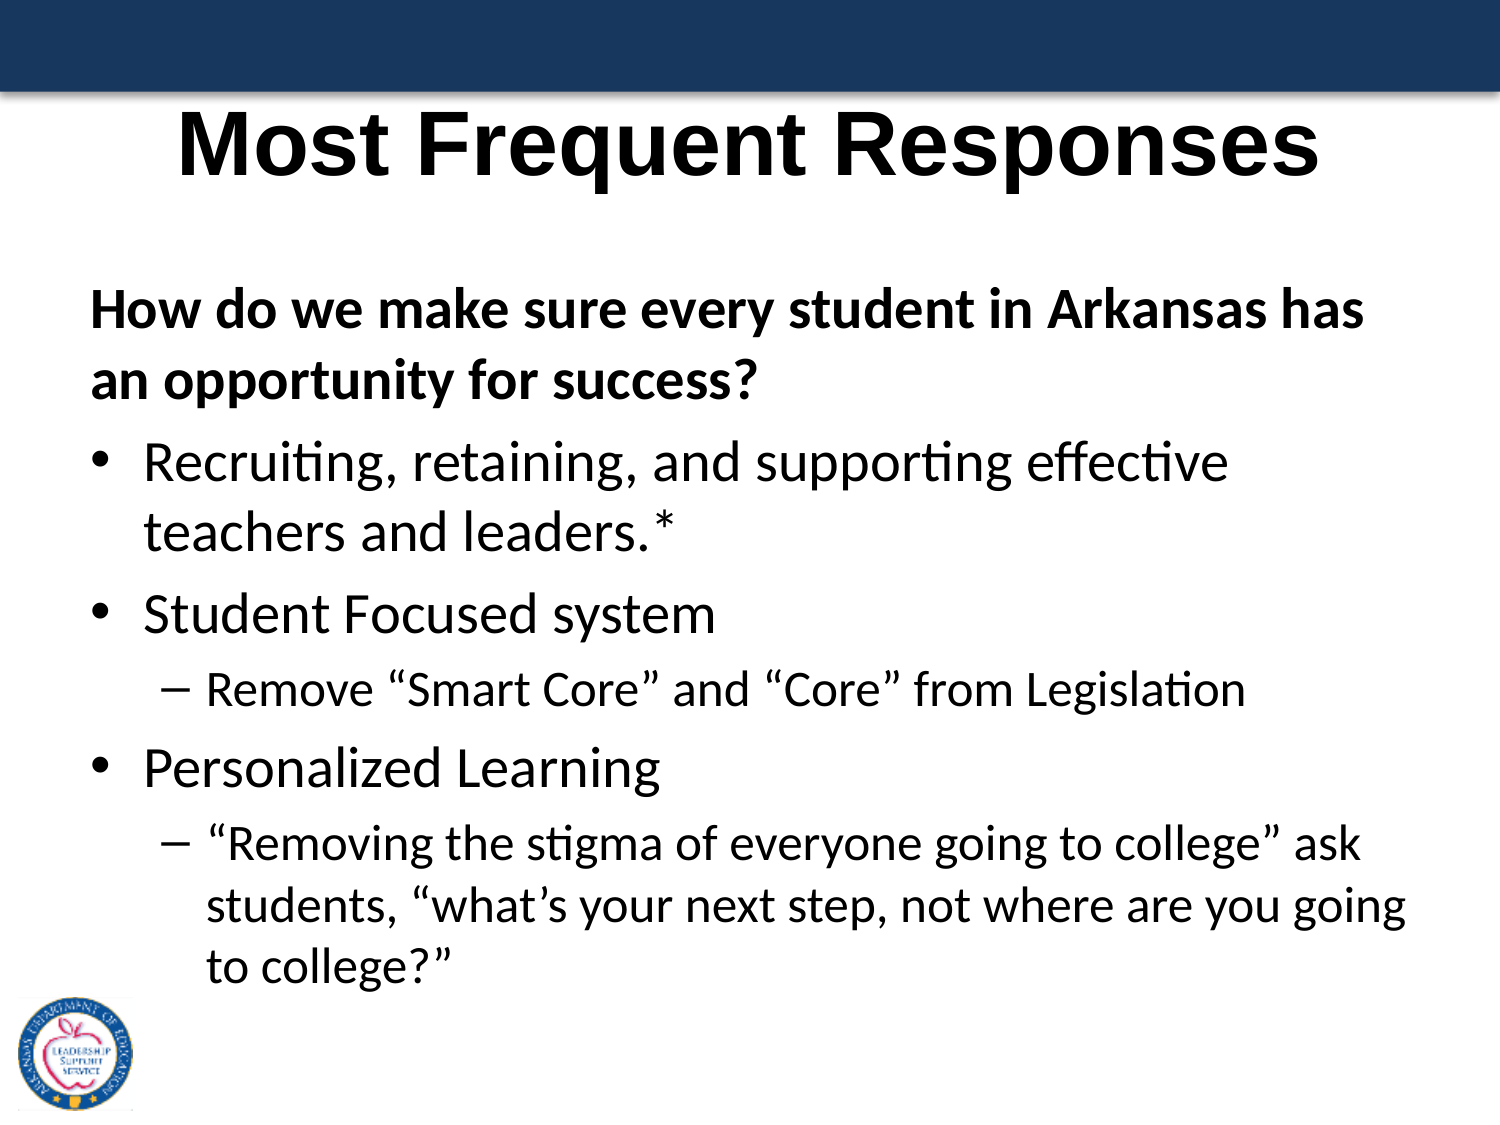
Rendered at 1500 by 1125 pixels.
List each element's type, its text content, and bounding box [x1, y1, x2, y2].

title Most Frequent Responses [75, 106, 1425, 233]
list How do we make sure every student in Arkansas has an opportunity for success? Recruiting, retaining, and supporting effective teachers and leaders.* Student Focused system Remove “Smart Core” and “Core” from Legislation Personalized Learning “Removing the stigma of everyone going to college” ask students, “what’s your next step, not where are you going to college?” [75, 262, 1425, 1005]
picture [18, 997, 133, 1111]
text_box [0, 0, 1500, 94]
